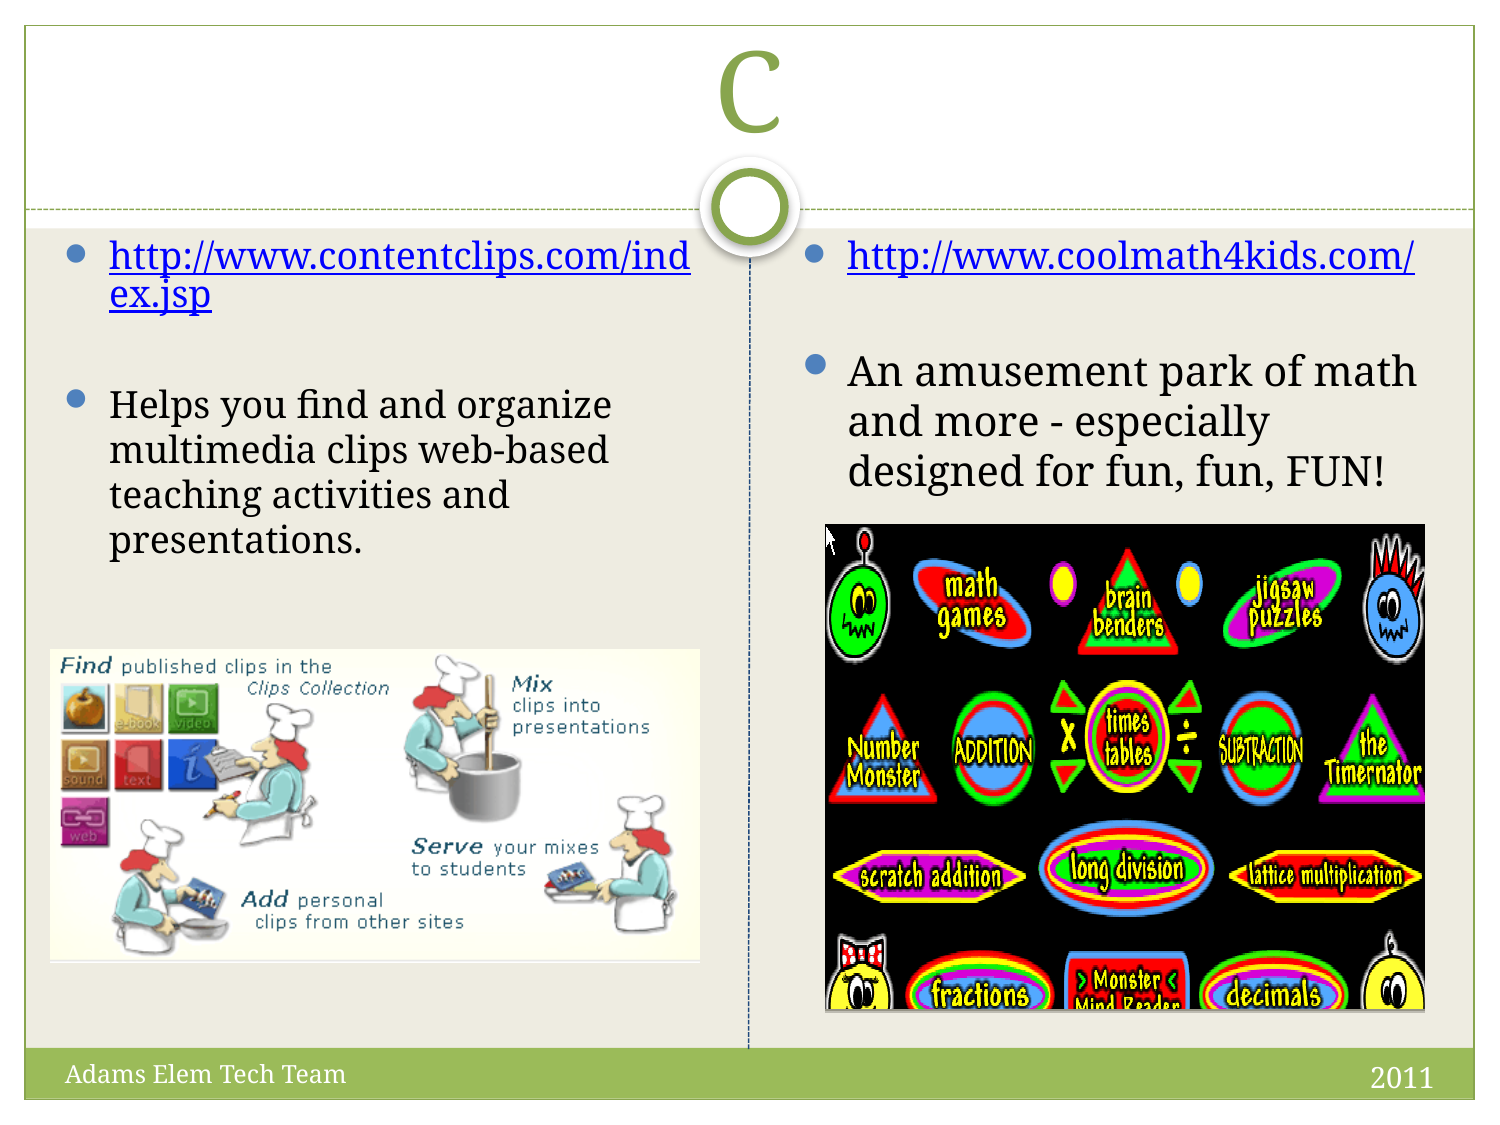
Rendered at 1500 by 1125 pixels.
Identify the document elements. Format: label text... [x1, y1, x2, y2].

list http://www.coolmath4kids.com/ An amusement park of math and more - especially designed for fun, fun, FUN! [787, 224, 1450, 993]
title C [49, 37, 1450, 162]
list http://www.contentclips.com/index.jsp Helps you find and organize multimedia clips web-based teaching activities and presentations. [49, 224, 712, 993]
picture [49, 649, 701, 963]
picture [824, 524, 1426, 1013]
footer Adams Elem Tech Team [50, 1051, 638, 1112]
slide_number 2011 [950, 1051, 1450, 1112]
